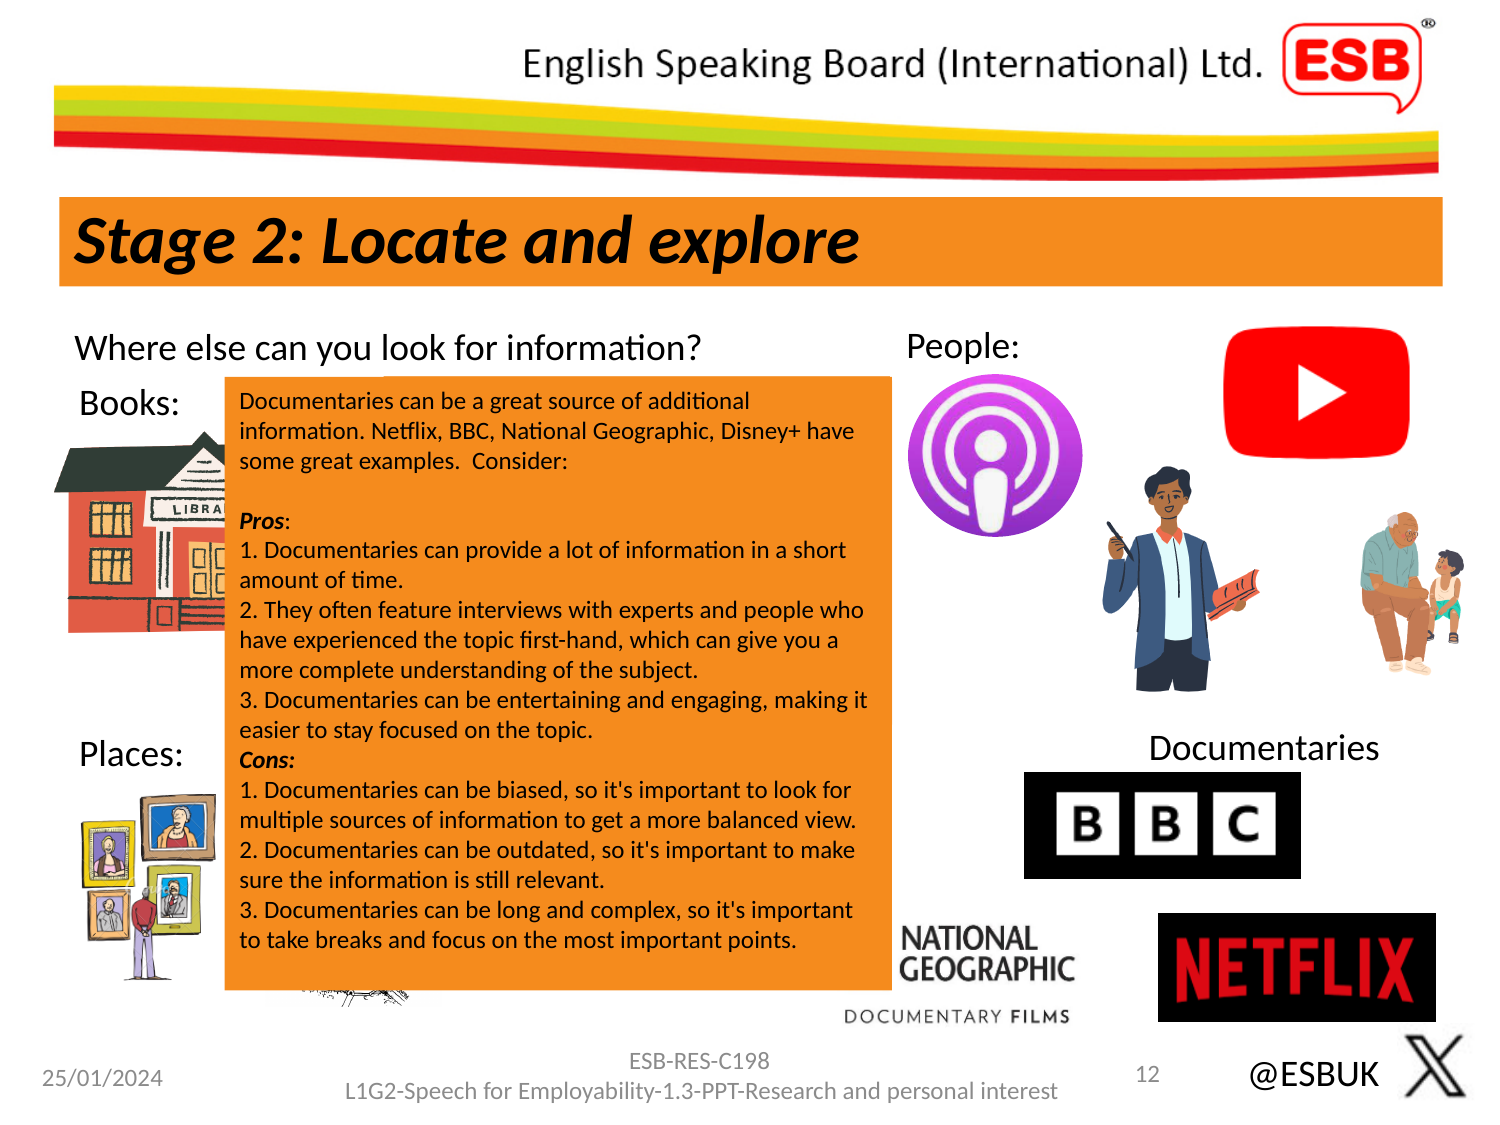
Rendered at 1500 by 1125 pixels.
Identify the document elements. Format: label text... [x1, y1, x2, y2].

text_box Books: [0, 370, 460, 521]
footer ESB-RES-C198 L1G2-Speech for Employability-1.3-PPT-Research and personal interest [320, 1044, 1085, 1104]
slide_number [26, 1046, 365, 1107]
text_box Documentaries [1059, 715, 1413, 776]
text_box Places: [0, 721, 224, 782]
text_box People: [816, 313, 1060, 374]
picture [1397, 1023, 1478, 1110]
text_box Stage 2: Locate and explore [59, 197, 1443, 287]
picture [1024, 772, 1301, 879]
picture [37, 431, 366, 644]
picture [467, 767, 695, 985]
picture [822, 887, 1085, 1056]
picture [0, 0, 1500, 189]
picture [1346, 504, 1478, 681]
picture [59, 785, 235, 989]
slide_number 12 [930, 1042, 1176, 1103]
text_box Documentaries can be a great source of additional information. Netflix, BBC, National Geographic, Disney+ have some great examples. Consider: Pros: 1. Documentaries can provide a lot of information in a short amount of time. 2. They often feature interviews with experts and people who have experienced the topic first-hand, which can give you a more complete understanding of the subject. 3. Documentaries can be entertaining and engaging, making it easier to stay focused on the topic. Cons: 1. Documentaries can be biased, so it's important to look for multiple sources of information to get a more balanced view. 2. Documentaries can be outdated, so it's important to make sure the information is still relevant. 3. Documentaries can be long and complex, so it's important to take breaks and focus on the most important points. [224, 376, 892, 991]
picture [265, 809, 442, 1007]
picture [907, 314, 1436, 706]
picture [1158, 913, 1436, 1022]
text_box Where else can you look for information? [59, 314, 753, 375]
